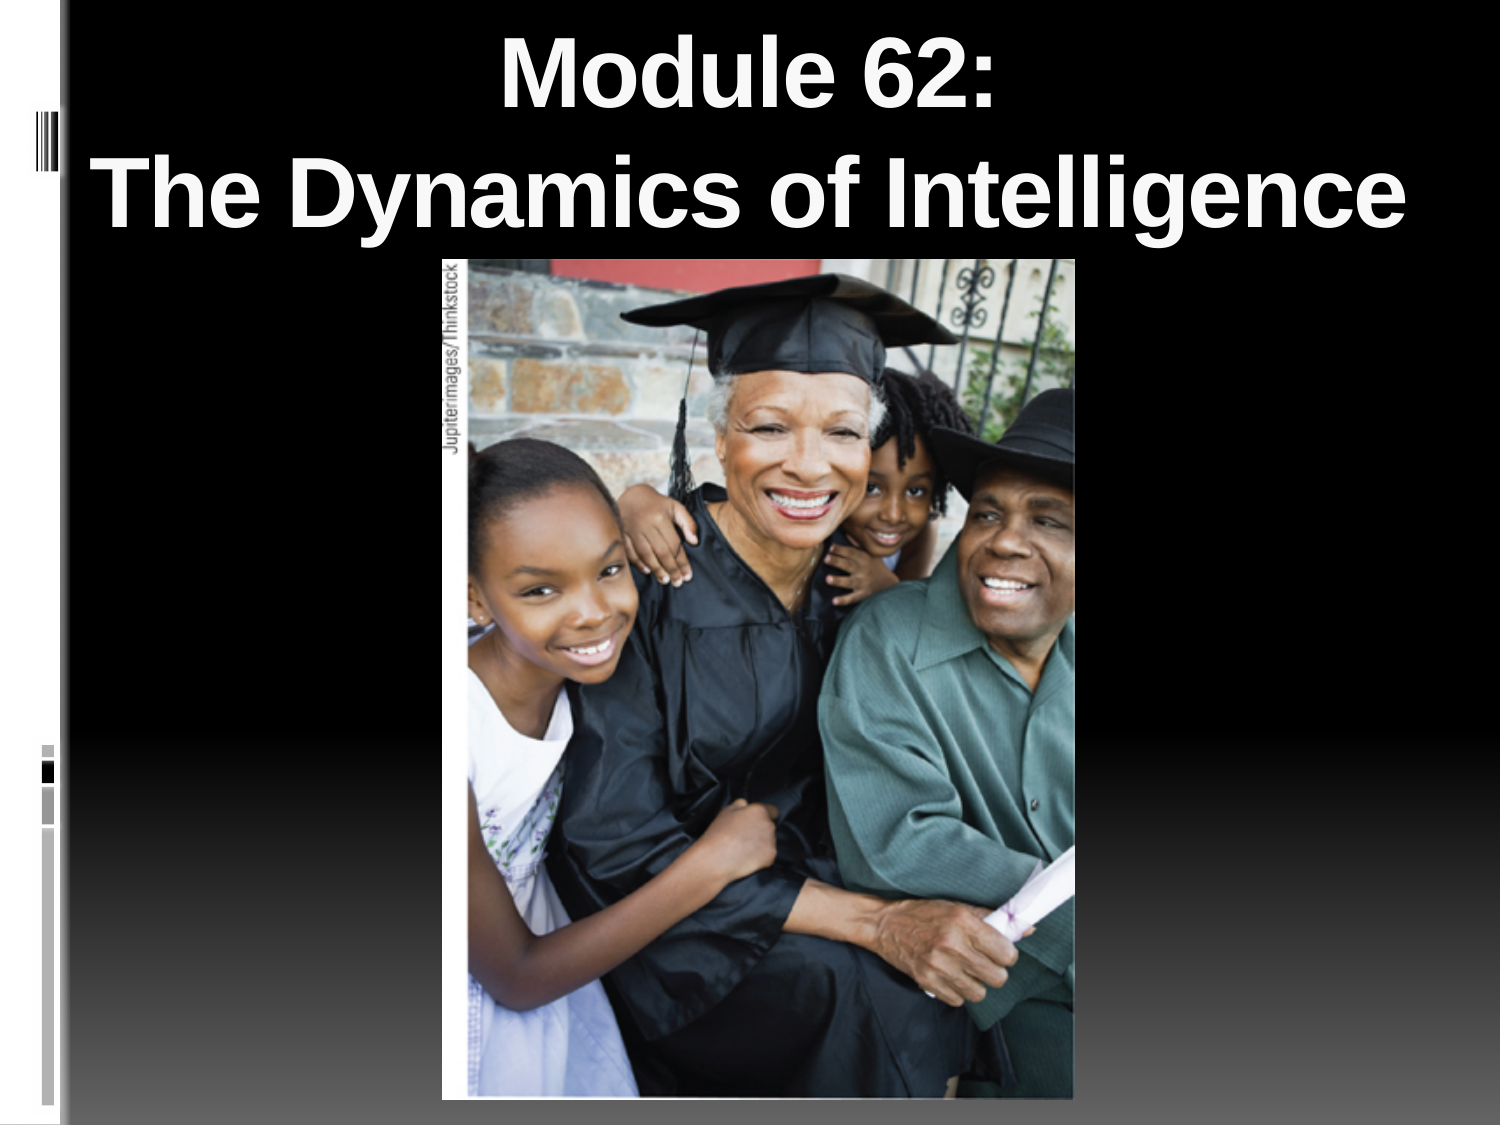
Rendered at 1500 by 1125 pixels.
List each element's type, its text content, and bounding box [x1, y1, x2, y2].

title Module 62: The Dynamics of Intelligence [0, 0, 1500, 268]
picture [442, 259, 1076, 1101]
